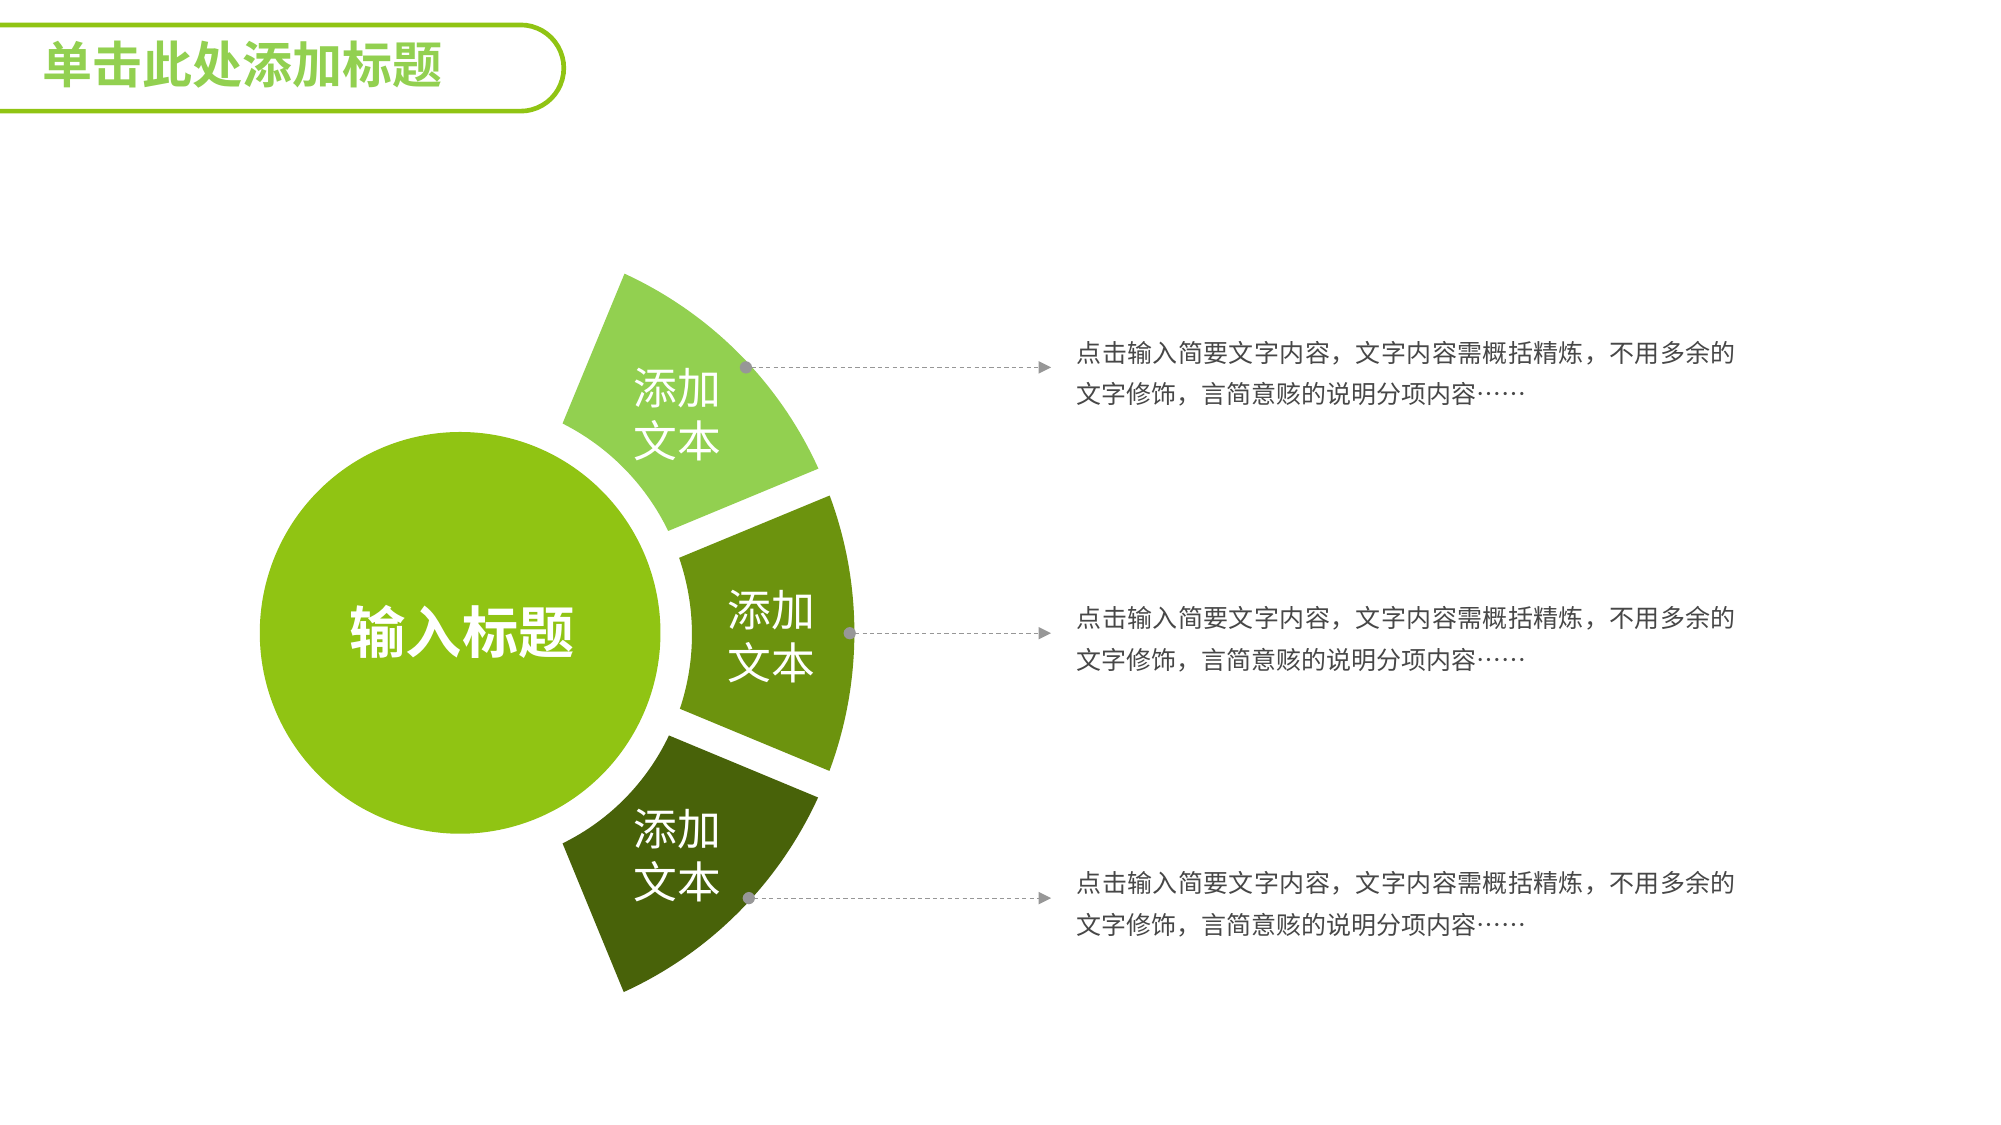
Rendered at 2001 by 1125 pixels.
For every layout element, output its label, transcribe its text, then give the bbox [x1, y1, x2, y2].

text_box [679, 495, 855, 771]
text_box 点击输入简要文字内容，文字内容需概括精炼，不用多余的文字修饰，言简意赅的说明分项内容…… [1076, 856, 1737, 940]
text_box 点击输入简要文字内容，文字内容需概括精炼，不用多余的文字修饰，言简意赅的说明分项内容…… [1076, 325, 1737, 409]
text_box 点击输入简要文字内容，文字内容需概括精炼，不用多余的文字修饰，言简意赅的说明分项内容…… [1076, 590, 1737, 675]
text_box [562, 809, 747, 993]
text_box 添加文本 [707, 582, 836, 688]
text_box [0, 24, 564, 112]
text_box [621, 735, 819, 896]
text_box 输入标题 [329, 587, 595, 675]
text_box 添加文本 [613, 802, 742, 908]
text_box 添加文本 [613, 361, 742, 467]
text_box [622, 368, 819, 531]
text_box [562, 273, 747, 458]
text_box [259, 431, 661, 834]
